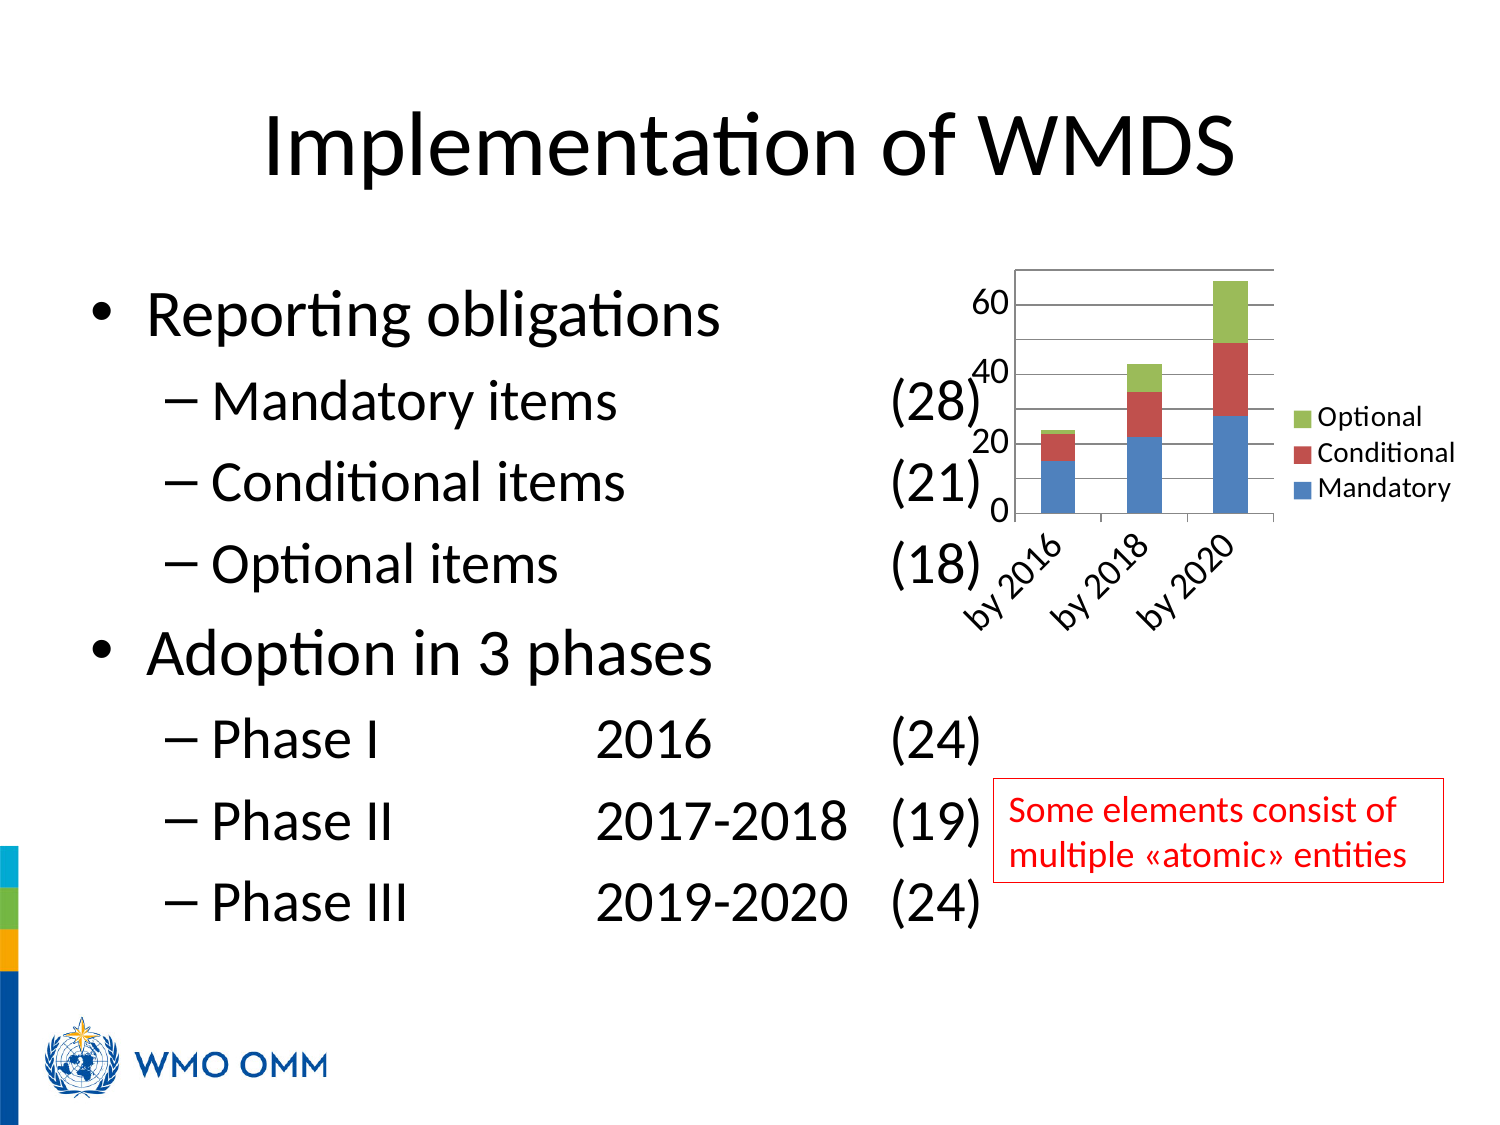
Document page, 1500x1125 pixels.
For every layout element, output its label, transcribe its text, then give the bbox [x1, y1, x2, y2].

title Implementation of WMDS [75, 45, 1425, 233]
picture [0, 845, 327, 1125]
text_box Some elements consist of multiple «atomic» entities [993, 778, 1444, 883]
list Reporting obligations Mandatory items (28) Conditional items (21) Optional items (18) Adoption in 3 phases Phase I 2016 (24) Phase II 2017-2018 (19) Phase III 2019-2020 (24) [75, 262, 1425, 1005]
chart [948, 262, 1478, 648]
